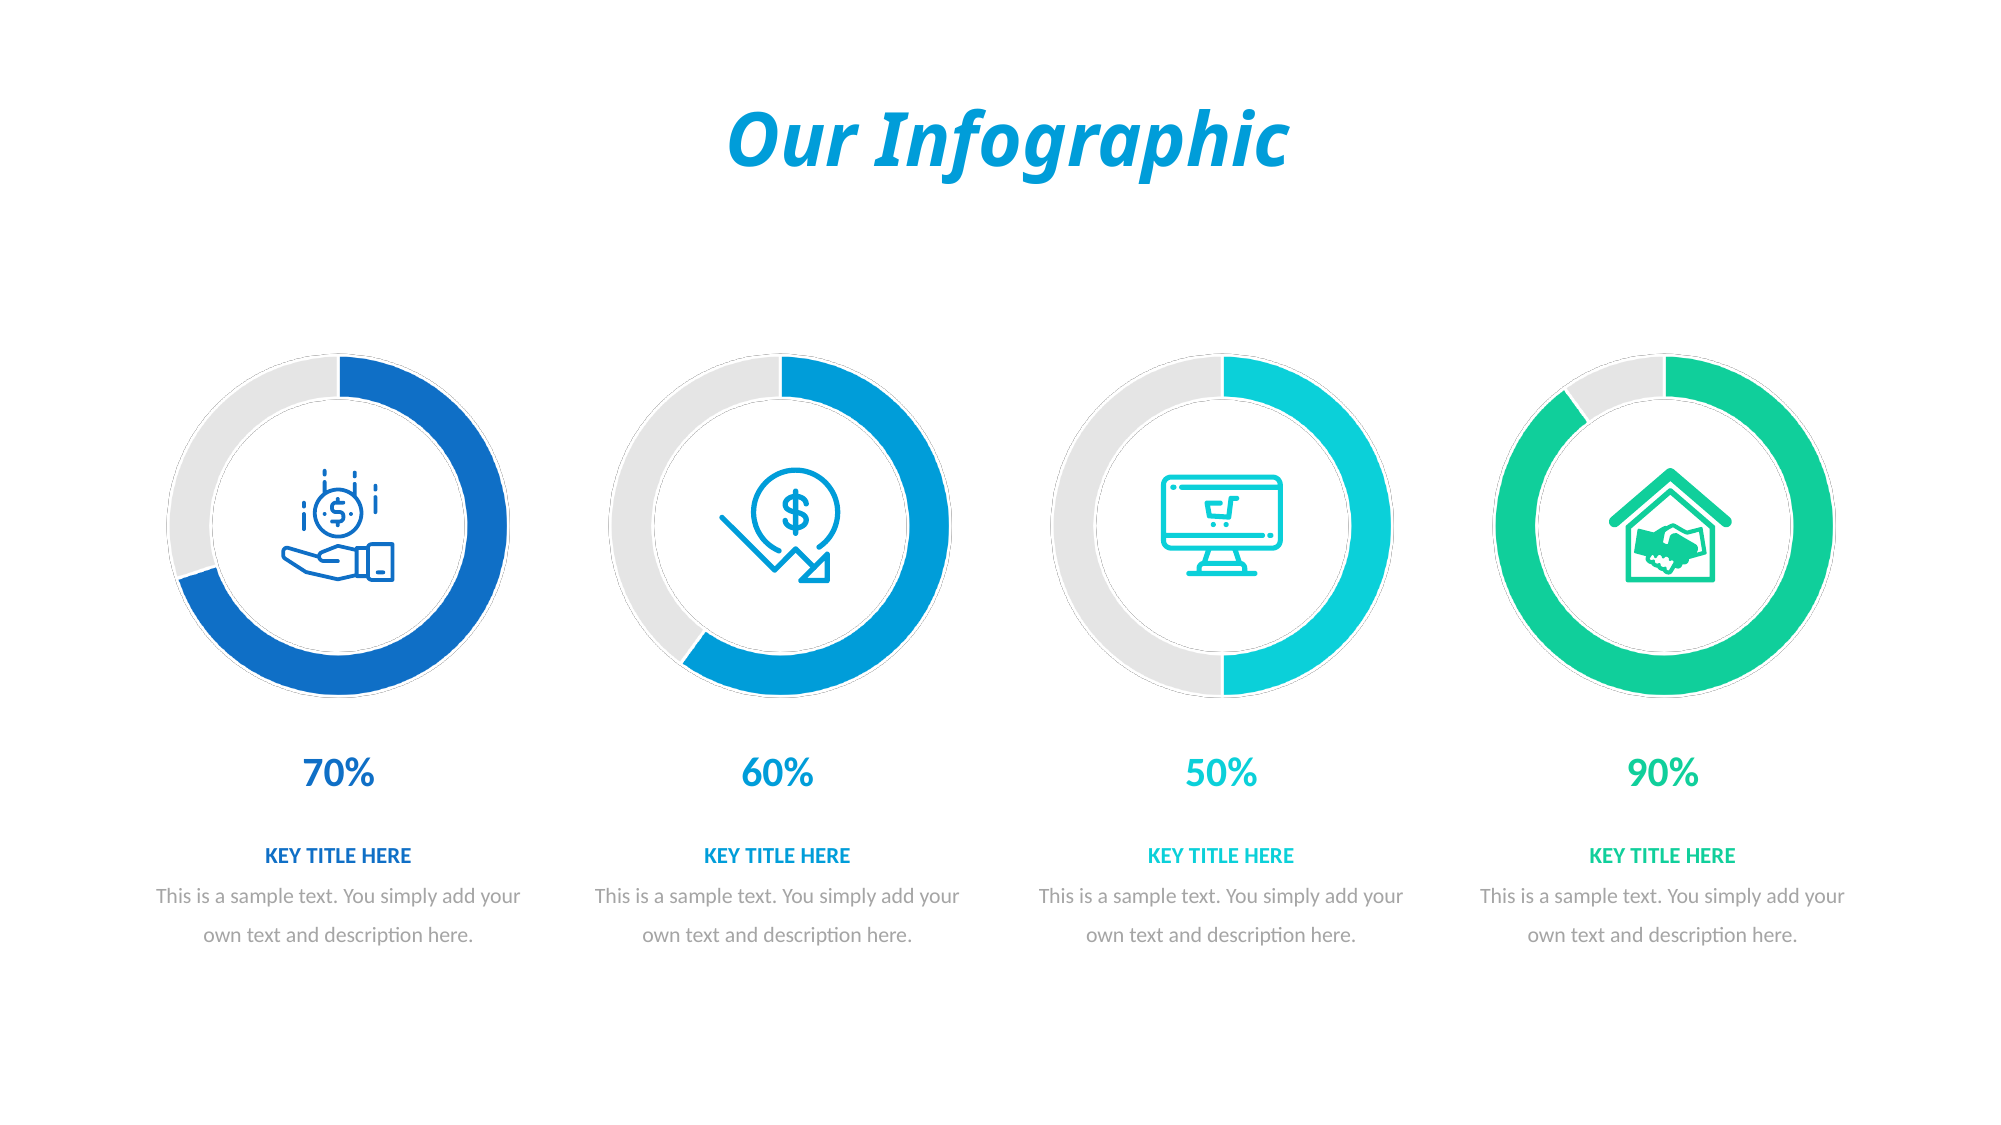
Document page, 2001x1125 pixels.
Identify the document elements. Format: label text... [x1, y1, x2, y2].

picture [1472, 334, 1855, 717]
text_box KEY TITLE HERE This is a sample text. You simply add your own text and description here. [1022, 819, 1421, 951]
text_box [281, 468, 395, 583]
picture [1030, 334, 1413, 717]
text_box 70% [205, 737, 472, 803]
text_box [1160, 474, 1284, 577]
text_box 60% [644, 737, 911, 803]
text_box KEY TITLE HERE This is a sample text. You simply add your own text and description here. [1464, 819, 1862, 951]
text_box Our Infographic [645, 83, 1371, 189]
text_box KEY TITLE HERE This is a sample text. You simply add your own text and description here. [578, 819, 977, 951]
picture [588, 334, 971, 717]
picture [146, 334, 529, 717]
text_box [1608, 467, 1732, 583]
text_box KEY TITLE HERE This is a sample text. You simply add your own text and description here. [139, 819, 538, 951]
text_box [719, 467, 841, 584]
text_box 50% [1088, 737, 1355, 803]
text_box 90% [1529, 737, 1796, 803]
